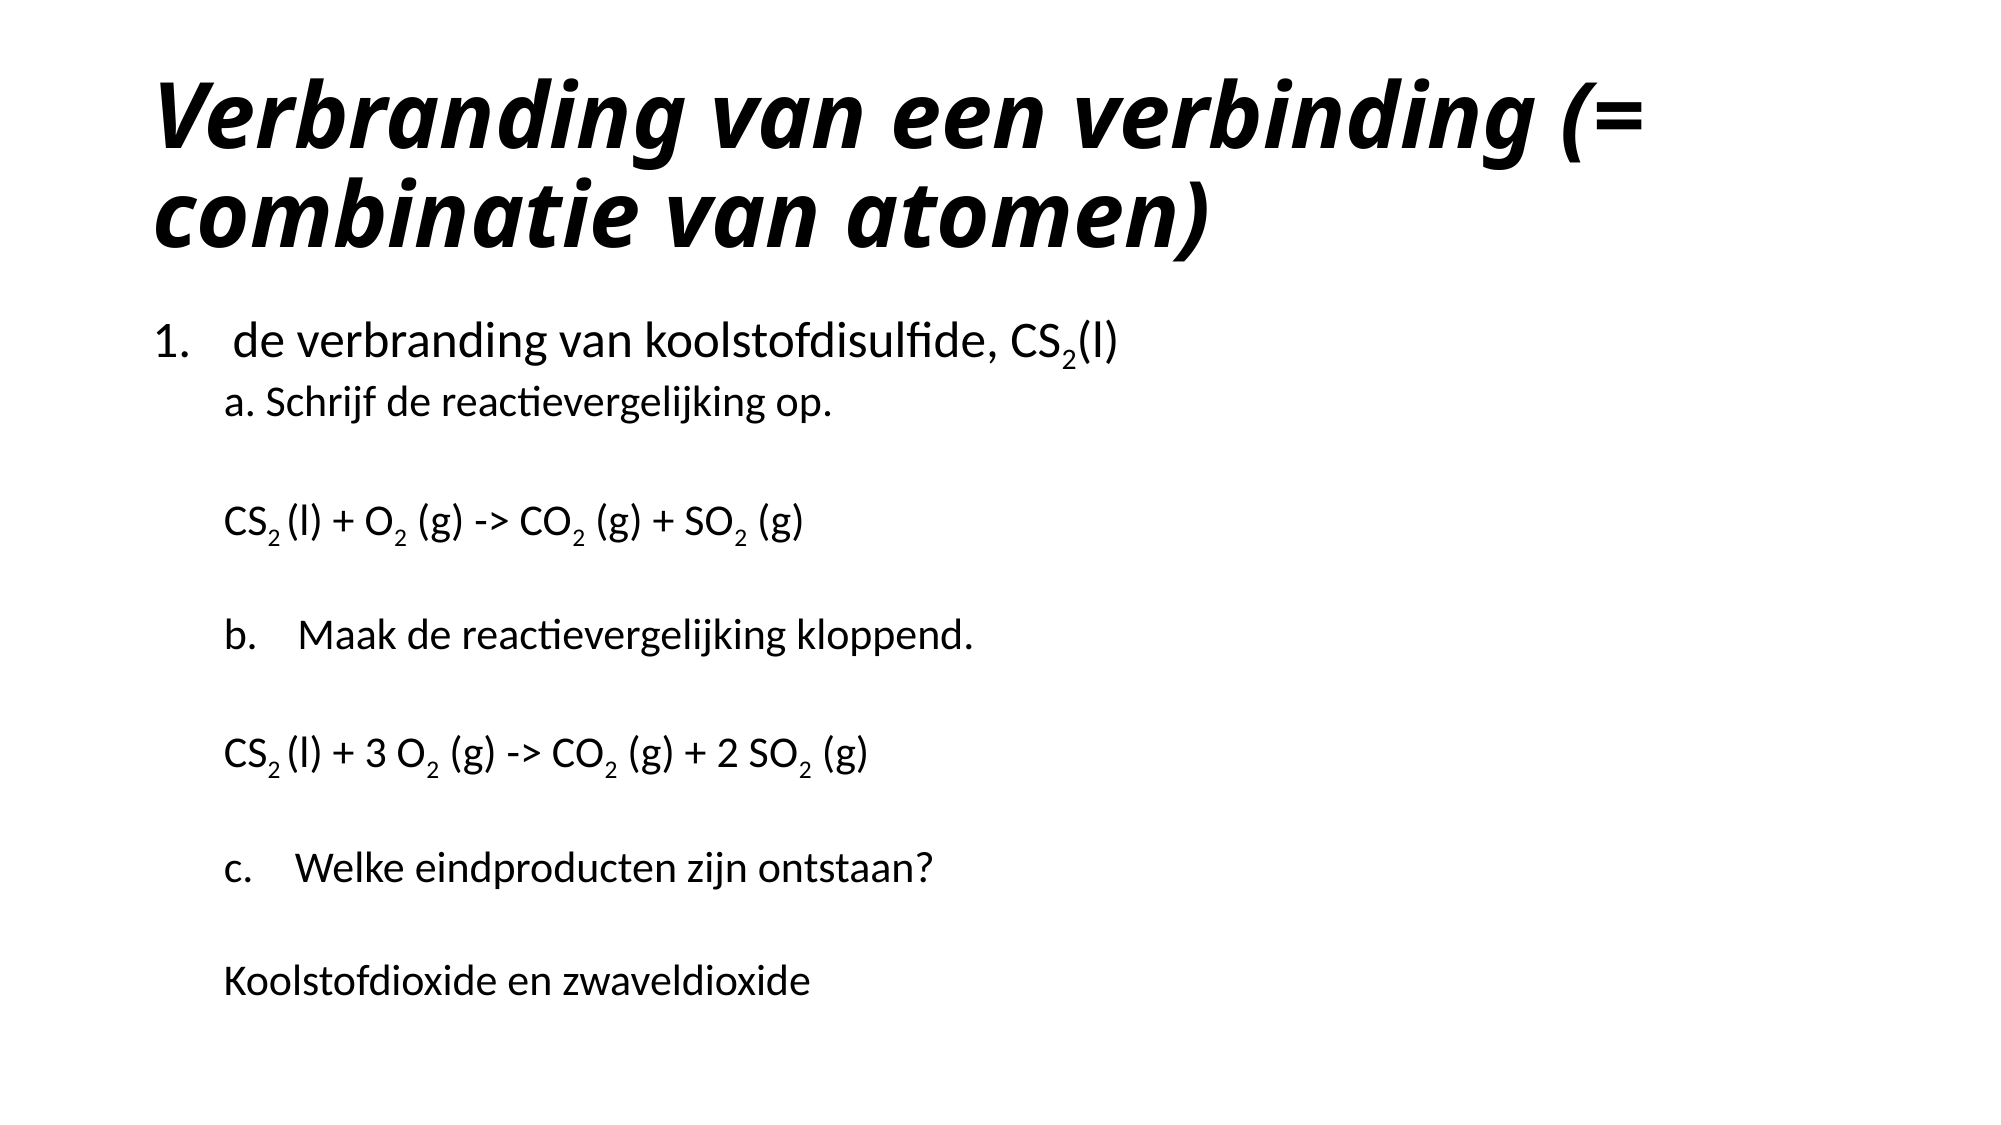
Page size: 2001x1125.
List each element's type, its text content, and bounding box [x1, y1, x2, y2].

title Verbranding van een verbinding (= combinatie van atomen) [137, 59, 1863, 278]
list de verbranding van koolstofdisulfide, CS2(l) a. Schrijf de reactievergelijking op. CS2 (l) + O2 (g) -> CO2 (g) + SO2 (g) b. Maak de reactievergelijking kloppend. CS2 (l) + 3 O2 (g) -> CO2 (g) + 2 SO2 (g) Welke eindproducten zijn ontstaan? Koolstofdioxide en zwaveldioxide [137, 299, 1863, 1014]
